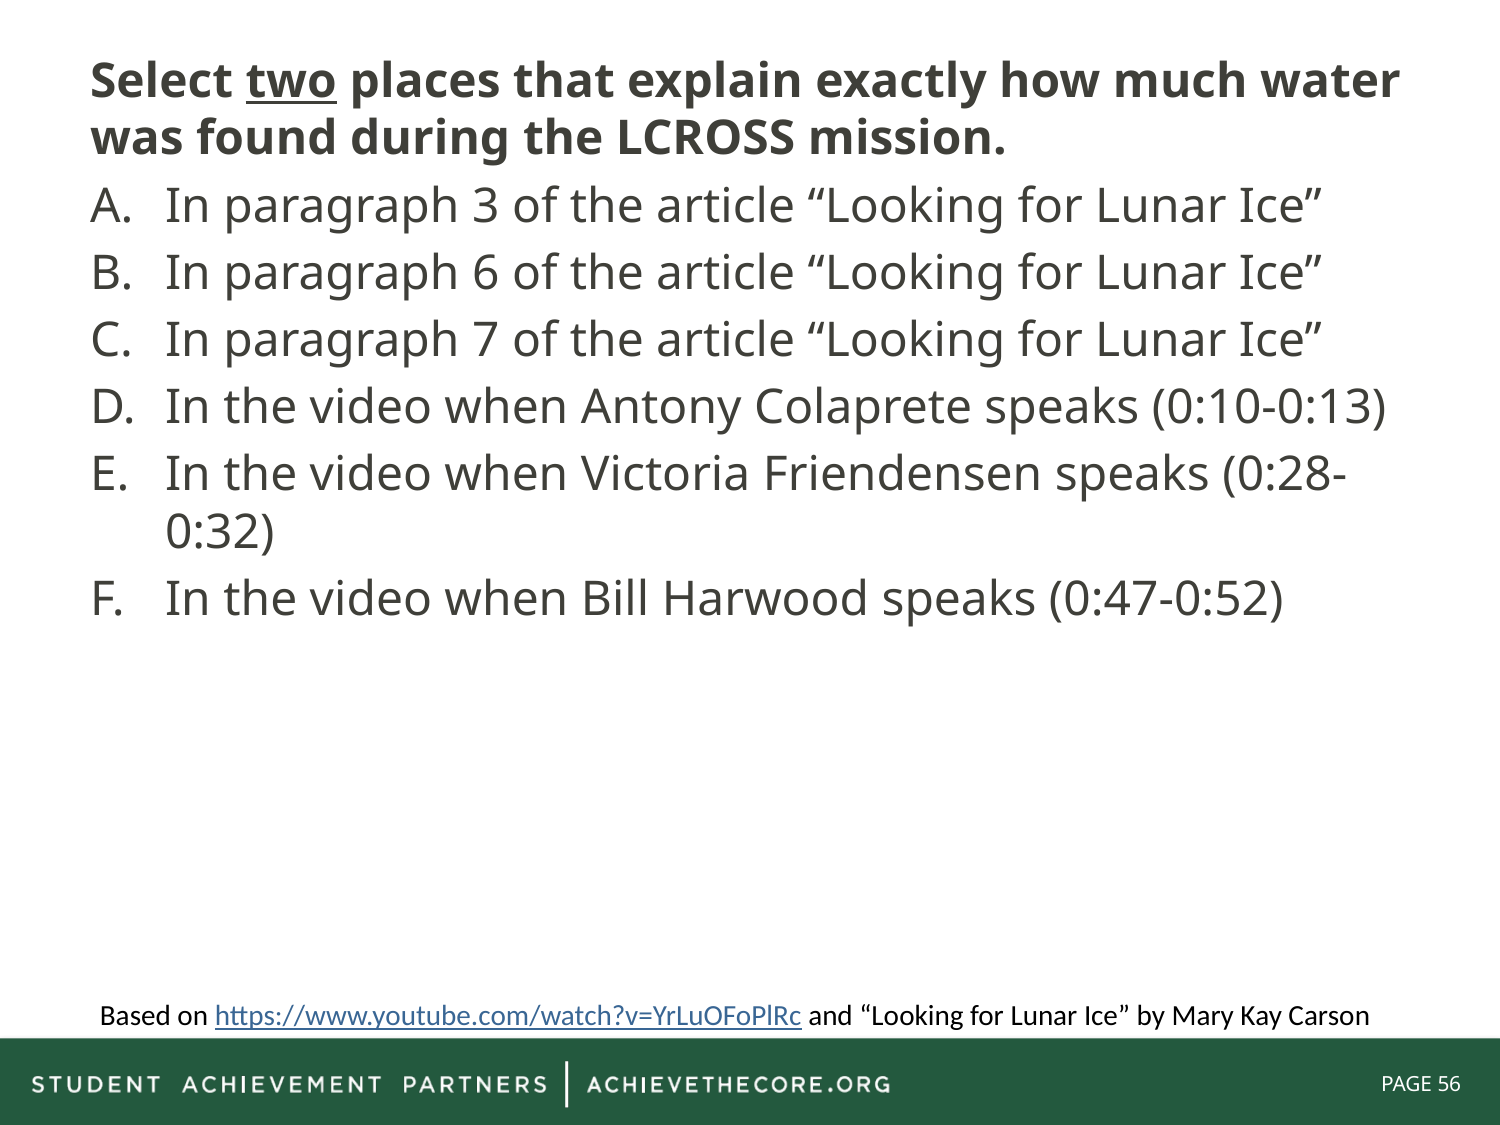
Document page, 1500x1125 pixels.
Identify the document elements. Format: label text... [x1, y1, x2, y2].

list Select two places that explain exactly how much water was found during the LCROSS mission. In paragraph 3 of the article “Looking for Lunar Ice” In paragraph 6 of the article “Looking for Lunar Ice” In paragraph 7 of the article “Looking for Lunar Ice” In the video when Antony Colaprete speaks (0:10-0:13) In the video when Victoria Friendensen speaks (0:28-0:32) In the video when Bill Harwood speaks (0:47-0:52) [75, 41, 1425, 848]
text_box Based on https://www.youtube.com/watch?v=YrLuOFoPlRc and “Looking for Lunar Ice” by Mary Kay Carson [74, 989, 1396, 1039]
